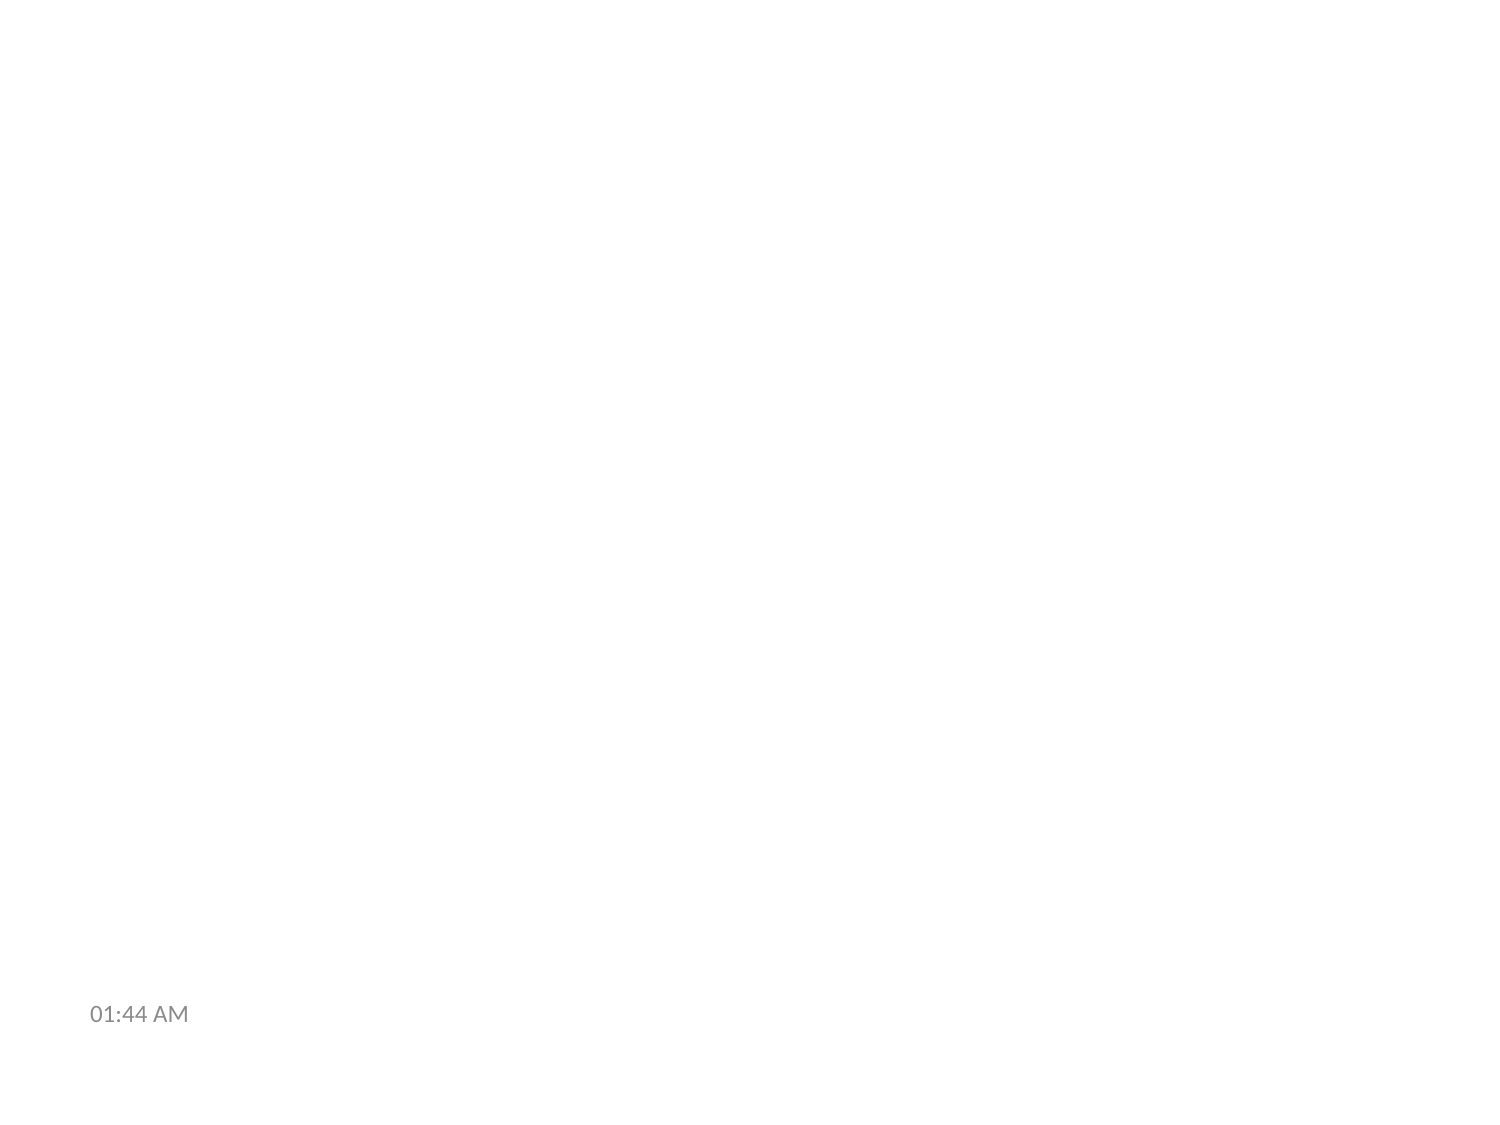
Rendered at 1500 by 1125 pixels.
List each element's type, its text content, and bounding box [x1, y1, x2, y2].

text_box 3:35 PM [75, 982, 425, 1043]
